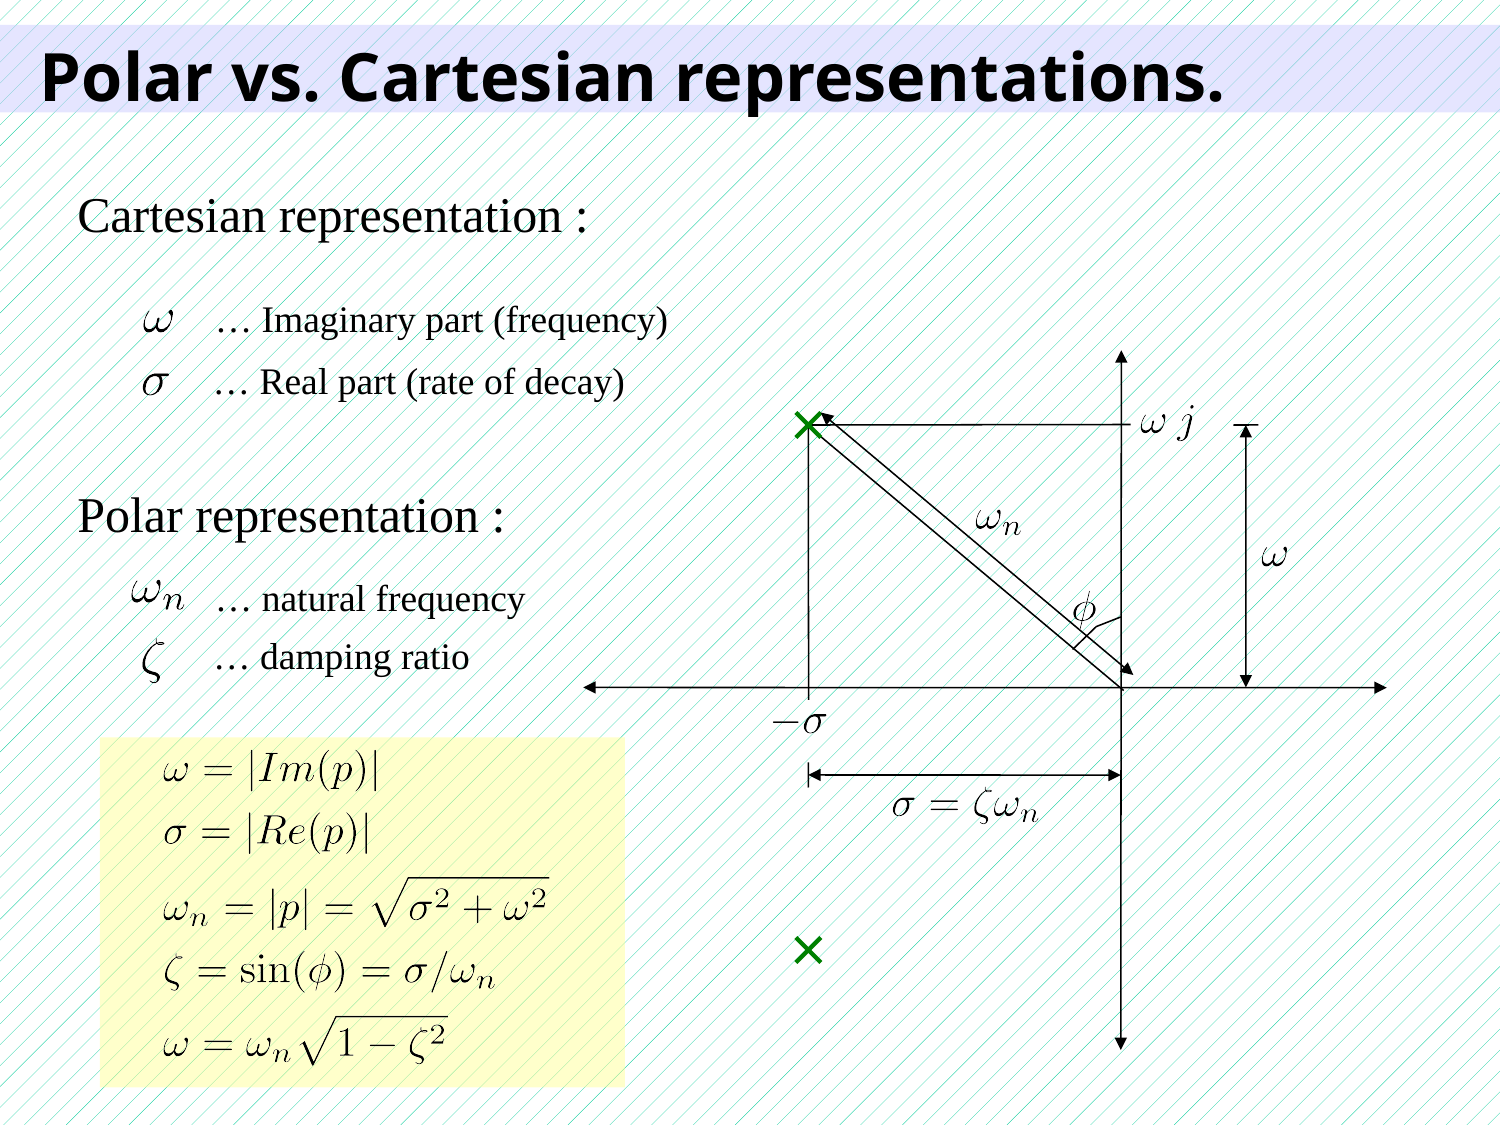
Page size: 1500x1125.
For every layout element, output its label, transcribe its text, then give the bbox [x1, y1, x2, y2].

picture [139, 308, 175, 334]
text_box … Imaginary part (frequency) [199, 274, 738, 350]
picture [770, 712, 830, 734]
picture [161, 748, 551, 1067]
text_box [1247, 681, 1387, 694]
picture [136, 370, 172, 396]
title Polar vs. Cartesian representations. [24, 24, 1476, 126]
text_box Cartesian representation : [62, 174, 1213, 250]
text_box Polar representation : [62, 474, 625, 550]
text_box [1090, 638, 1134, 676]
text_box … Real part (rate of decay) [197, 337, 650, 413]
picture [1258, 545, 1288, 567]
text_box [808, 768, 1121, 782]
picture [141, 634, 167, 684]
text_box … natural frequency [200, 554, 653, 630]
text_box [1072, 638, 1090, 650]
text_box [584, 688, 596, 694]
text_box [1239, 424, 1253, 688]
text_box [99, 737, 625, 1088]
text_box [1114, 689, 1128, 1051]
text_box … damping ratio [198, 612, 651, 688]
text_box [795, 937, 822, 963]
picture [1072, 587, 1099, 630]
text_box [1103, 616, 1121, 629]
text_box [1115, 350, 1128, 424]
text_box [824, 413, 967, 536]
picture [888, 782, 1039, 826]
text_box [795, 412, 822, 438]
picture [1137, 403, 1197, 442]
picture [127, 578, 187, 614]
picture [972, 508, 1024, 538]
